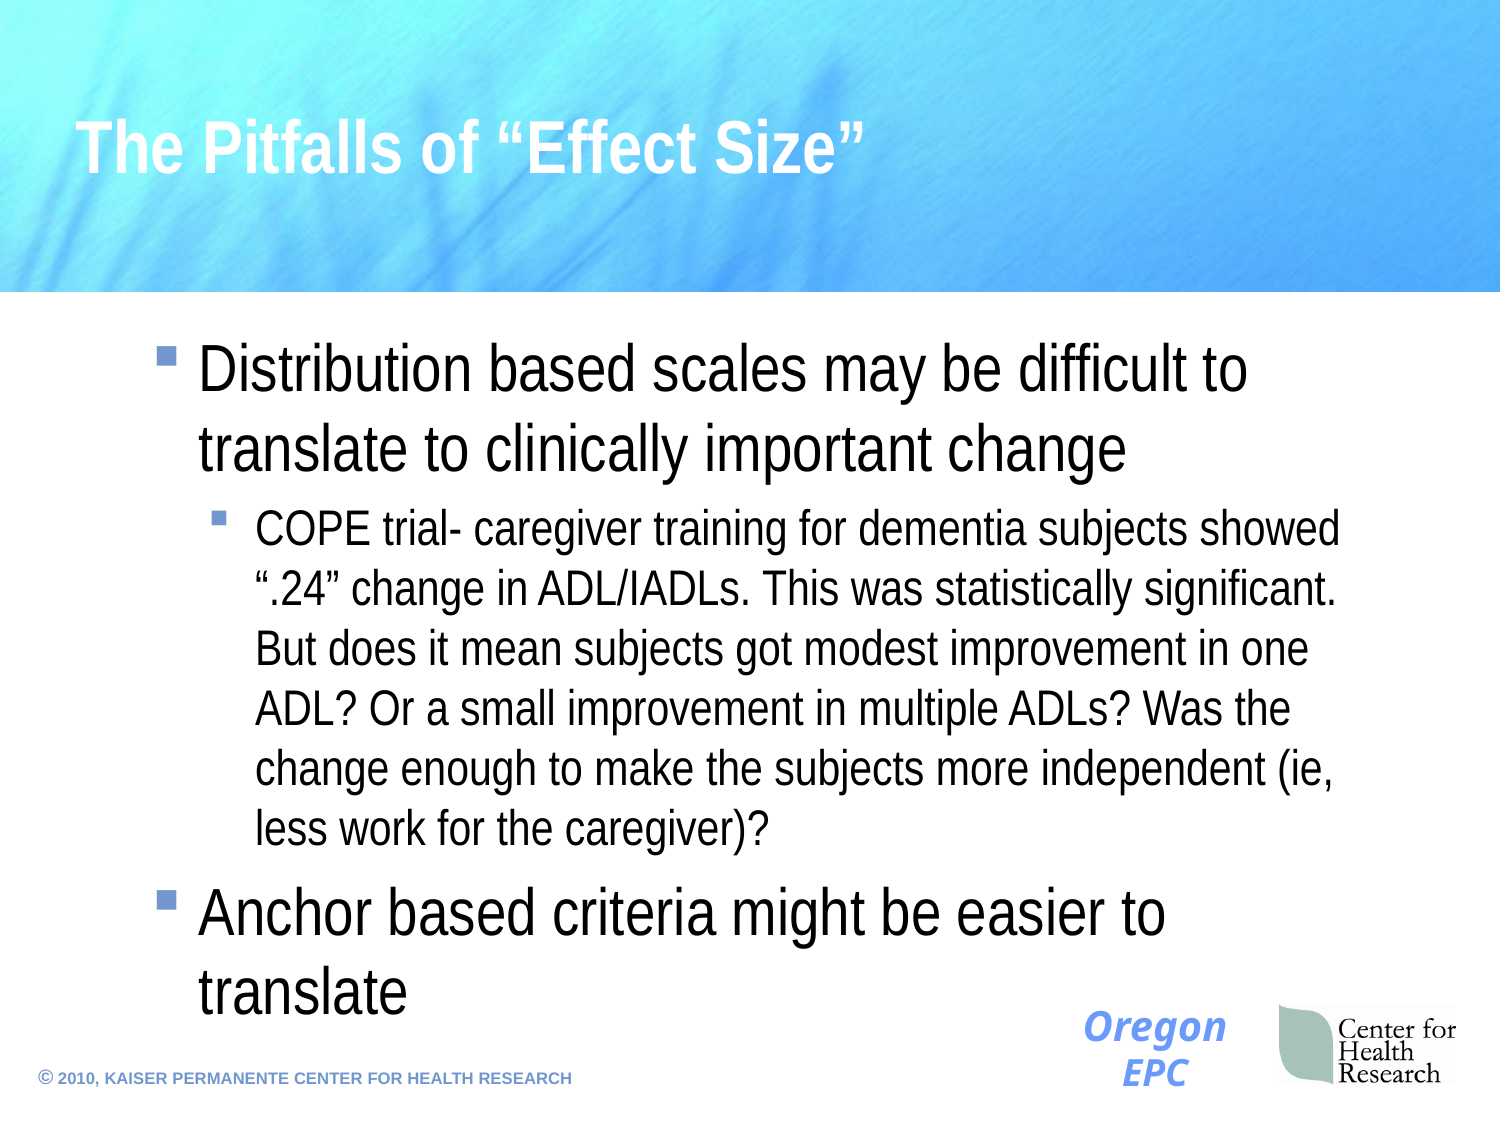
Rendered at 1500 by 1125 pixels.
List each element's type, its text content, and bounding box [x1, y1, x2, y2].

title The Pitfalls of “Effect Size” [75, 39, 1388, 255]
list Distribution based scales may be difficult to translate to clinically important change COPE trial- caregiver training for dementia subjects showed “.24” change in ADL/IADLs. This was statistically significant. But does it mean subjects got modest improvement in one ADL? Or a small improvement in multiple ADLs? Was the change enough to make the subjects more independent (ie, less work for the caregiver)? Anchor based criteria might be easier to translate [151, 324, 1388, 1001]
picture [0, 0, 1500, 292]
picture [1279, 1004, 1456, 1085]
